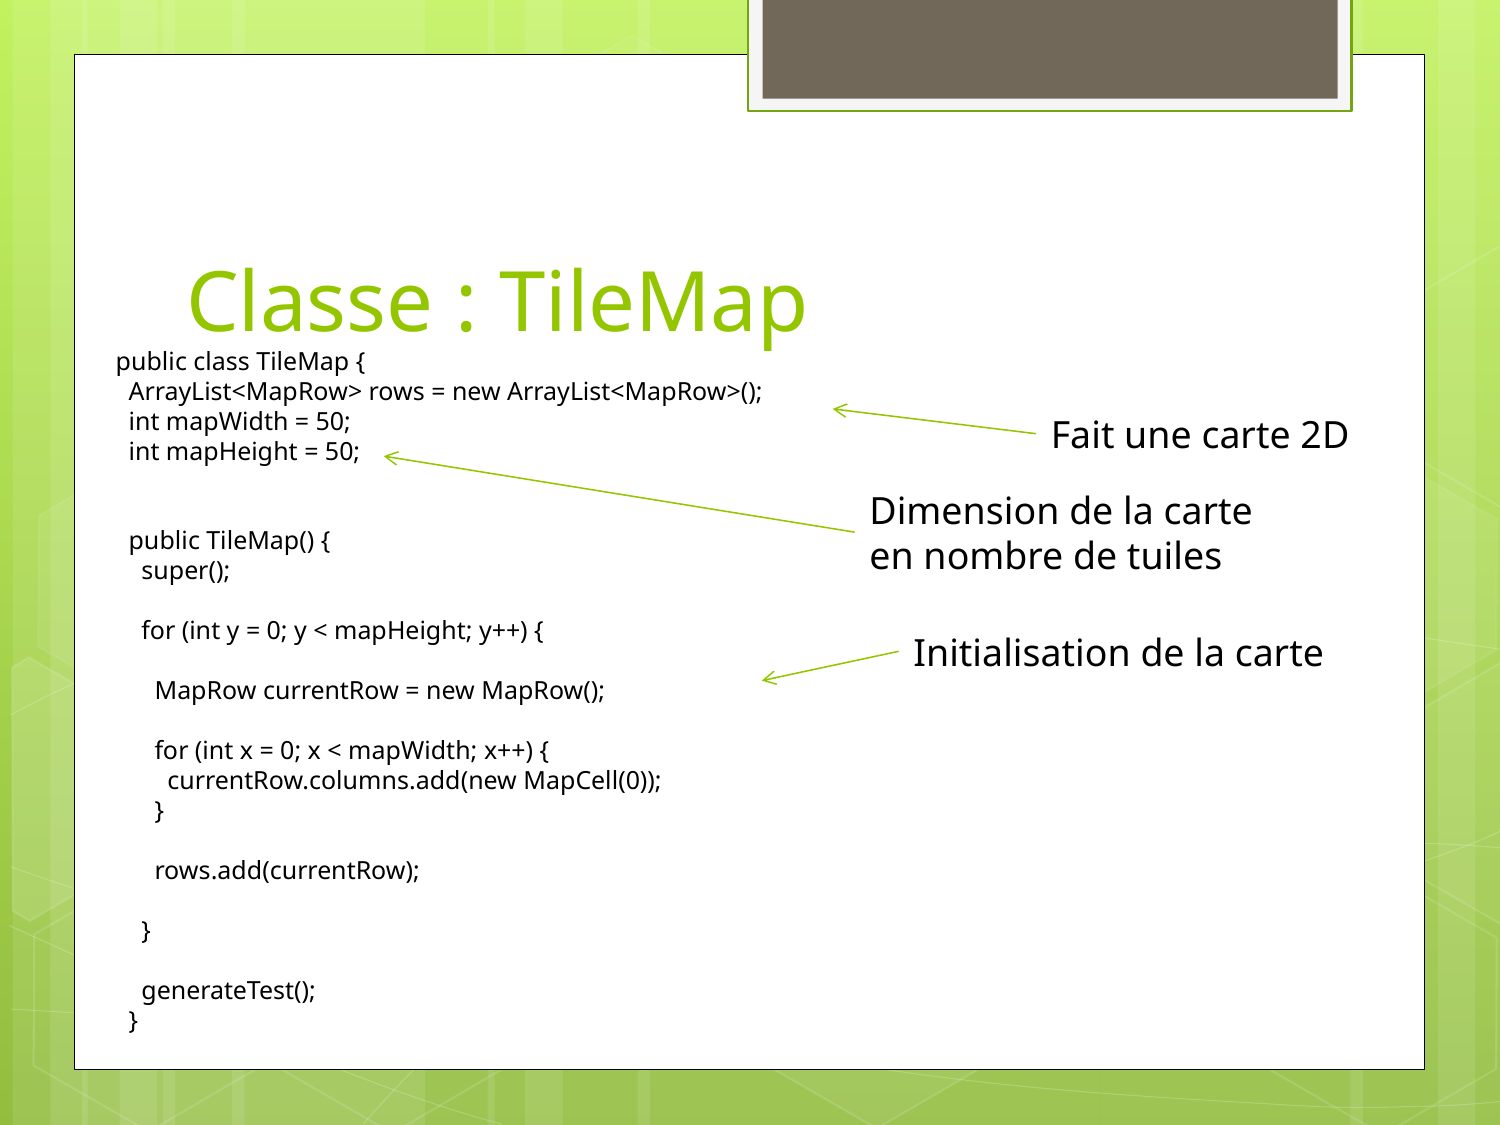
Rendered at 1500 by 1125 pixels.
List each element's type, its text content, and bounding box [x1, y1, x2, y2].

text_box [383, 455, 845, 534]
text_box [832, 408, 1028, 435]
text_box public class TileMap { ArrayList<MapRow> rows = new ArrayList<MapRow>(); int mapWidth = 50; int mapHeight = 50; public TileMap() { super(); for (int y = 0; y < mapHeight; y++) { MapRow currentRow = new MapRow(); for (int x = 0; x < mapWidth; x++) { currentRow.columns.add(new MapCell(0)); } rows.add(currentRow); } generateTest(); } [100, 338, 779, 1042]
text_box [761, 651, 892, 681]
text_box Fait une carte 2D [1036, 403, 1365, 464]
title Classe : TileMap [171, 168, 1324, 357]
text_box Initialisation de la carte [898, 621, 1340, 682]
text_box Dimension de la carte en nombre de tuiles [854, 479, 1269, 585]
